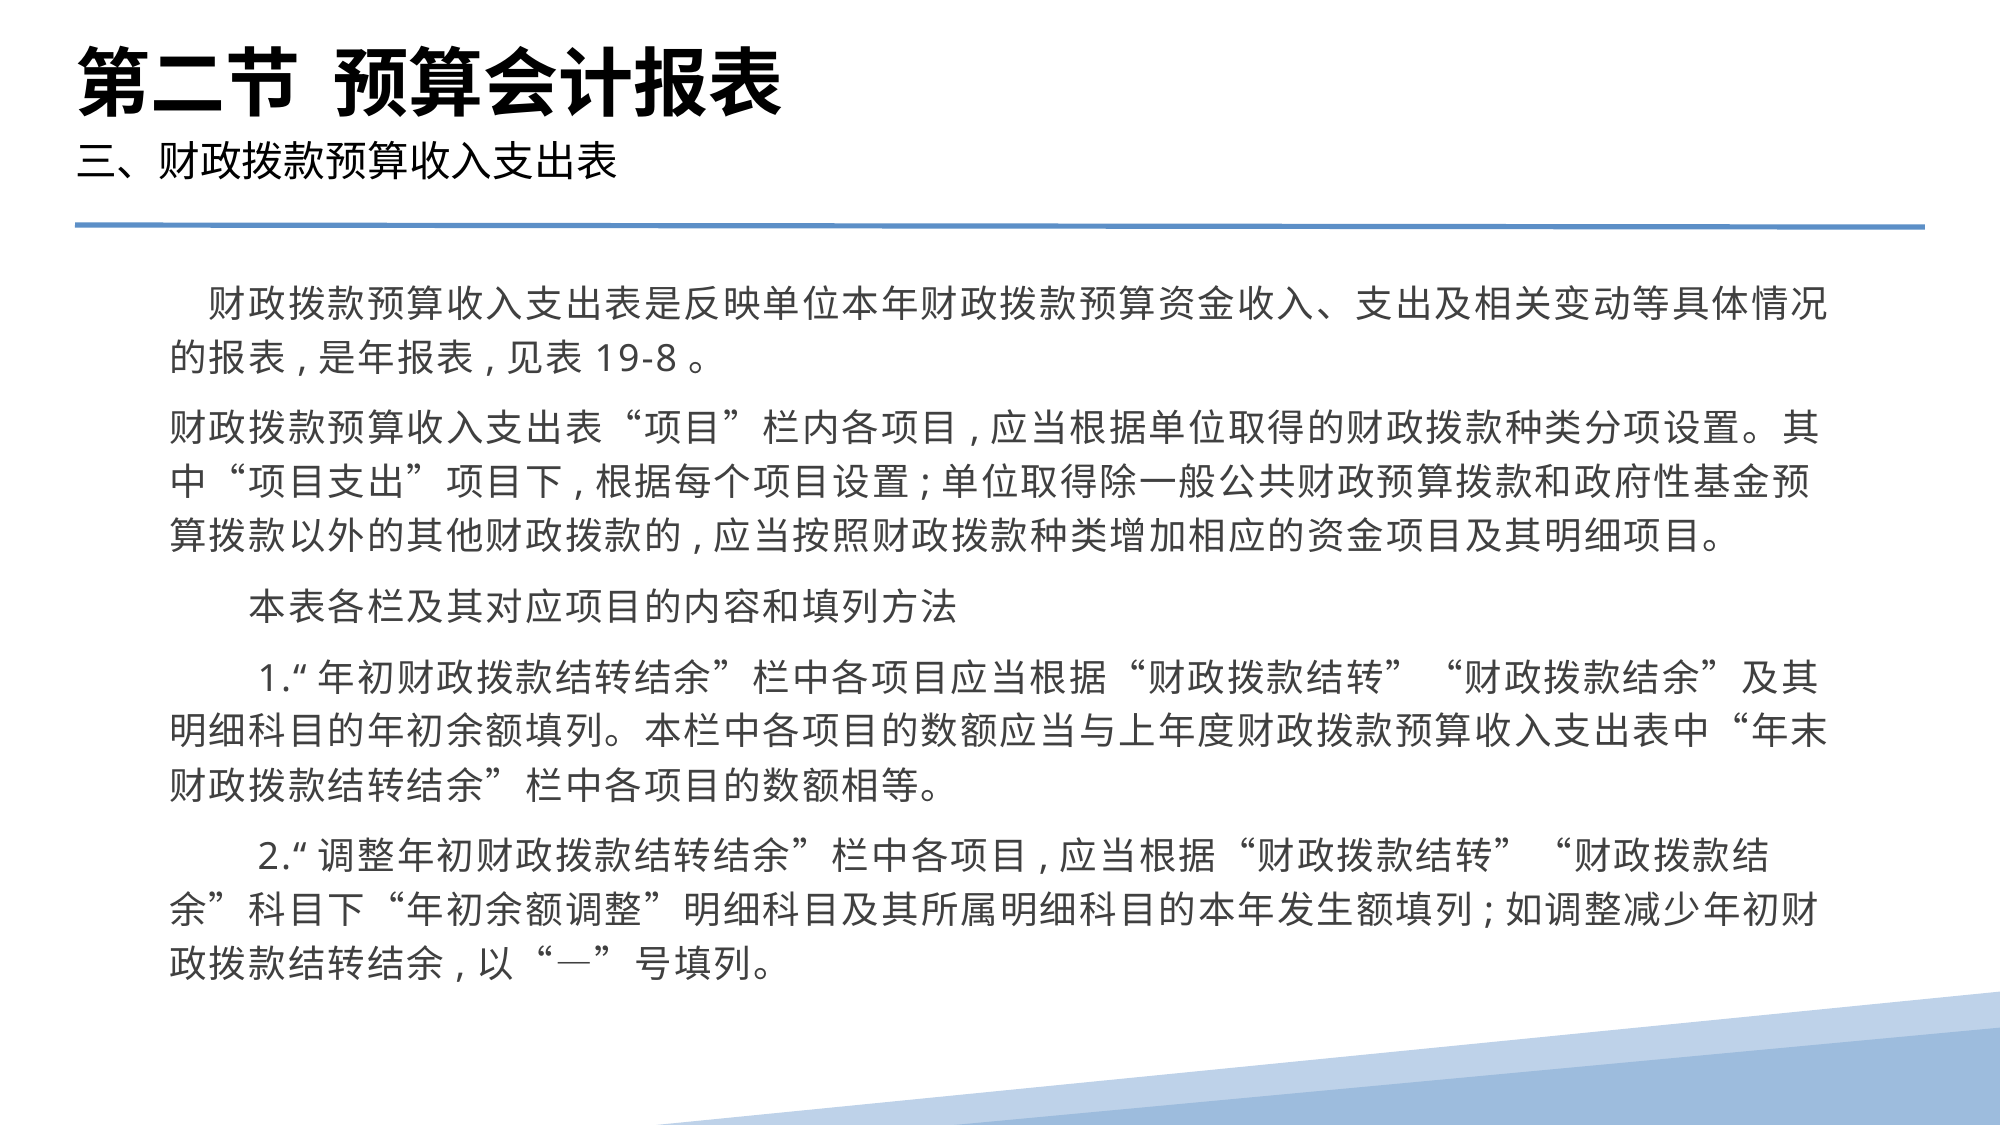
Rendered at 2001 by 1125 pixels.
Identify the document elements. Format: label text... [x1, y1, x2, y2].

text_box 第二节 预算会计报表 [75, 24, 1925, 124]
text_box 三、财政拨款预算收入支出表 [75, 124, 1925, 200]
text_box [656, 991, 2000, 1125]
text_box 财政拨款预算收入支出表是反映单位本年财政拨款预算资金收入、支出及相关变动等具体情况的报表,是年报表,见表19-8。 财政拨款预算收入支出表“项目”栏内各项目,应当根据单位取得的财政拨款种类分项设置。其中“项目支出”项目下,根据每个项目设置;单位取得除一般公共财政预算拨款和政府性基金预算拨款以外的其他财政拨款的,应当按照财政拨款种类增加相应的资金项目及其明细项目。 本表各栏及其对应项目的内容和填列方法 1.“年初财政拨款结转结余”栏中各项目应当根据“财政拨款结转”“财政拨款结余”及其明细科目的年初余额填列。本栏中各项目的数额应当与上年度财政拨款预算收入支出表中“年末财政拨款结转结余”栏中各项目的数额相等。 2.“调整年初财政拨款结转结余”栏中各项目,应当根据“财政拨款结转”“财政拨款结余”科目下“年初余额调整”明细科目及其所属明细科目的本年发生额填列;如调整减少年初财政拨款结转结余,以“—”号填列。 [159, 239, 1852, 1016]
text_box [74, 224, 1925, 228]
